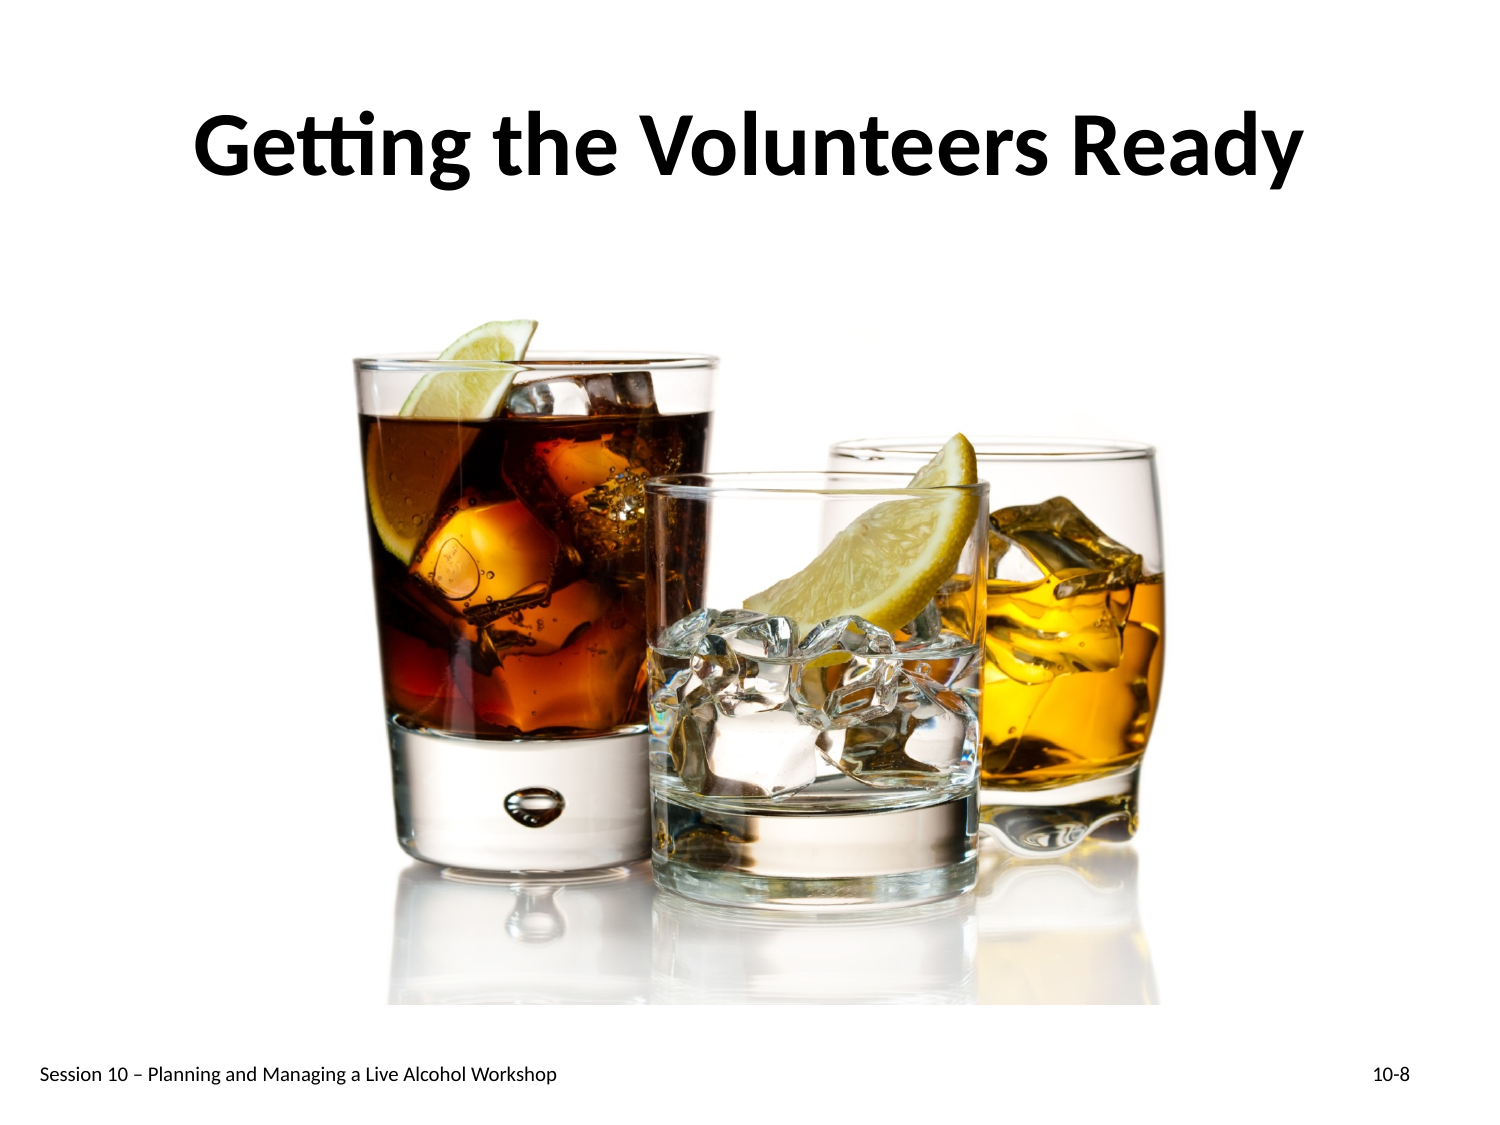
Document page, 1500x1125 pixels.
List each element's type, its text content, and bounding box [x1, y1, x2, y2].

slide_number 10-8 [1074, 1042, 1425, 1103]
title Getting the Volunteers Ready [75, 45, 1425, 233]
footer Session 10 – Planning and Managing a Live Alcohol Workshop [24, 1042, 600, 1103]
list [244, 262, 1256, 1006]
